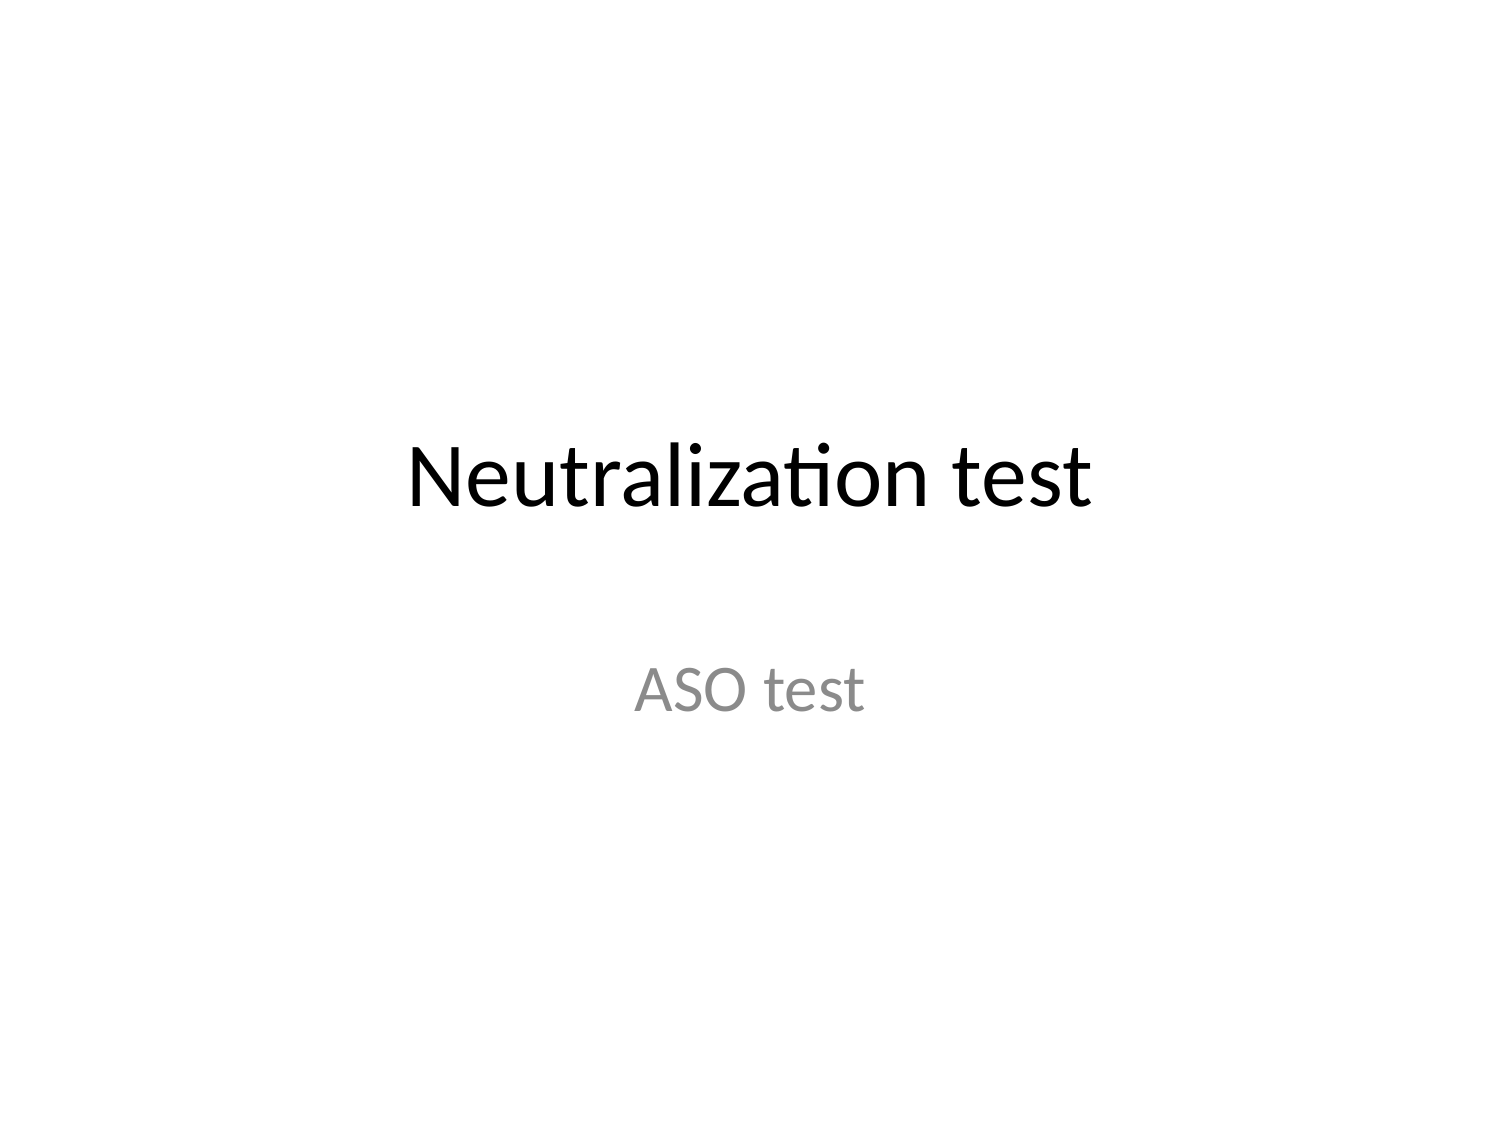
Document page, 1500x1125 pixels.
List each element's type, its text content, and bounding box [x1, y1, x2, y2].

title Neutralization test [112, 349, 1388, 591]
subtitle ASO test [225, 637, 1275, 925]
